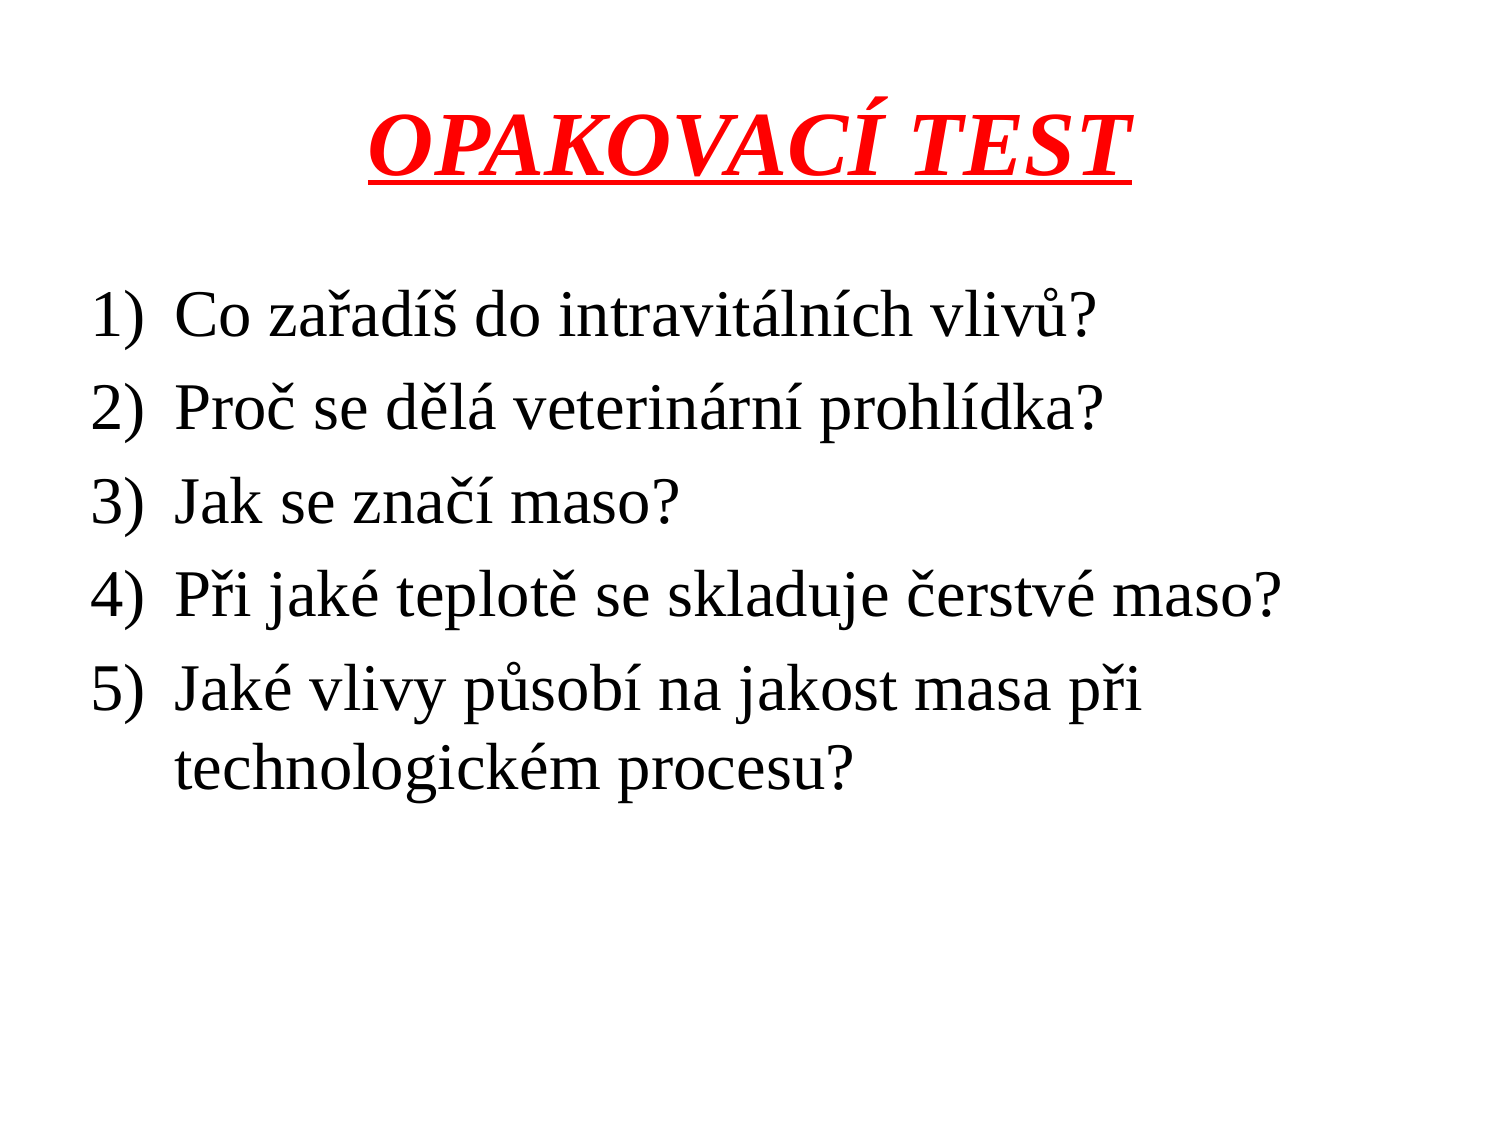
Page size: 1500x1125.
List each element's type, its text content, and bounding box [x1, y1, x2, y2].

list Co zařadíš do intravitálních vlivů? Proč se dělá veterinární prohlídka? Jak se značí maso? Při jaké teplotě se skladuje čerstvé maso? Jaké vlivy působí na jakost masa při technologickém procesu? [74, 262, 1426, 1006]
title OPAKOVACÍ TEST [74, 44, 1426, 233]
